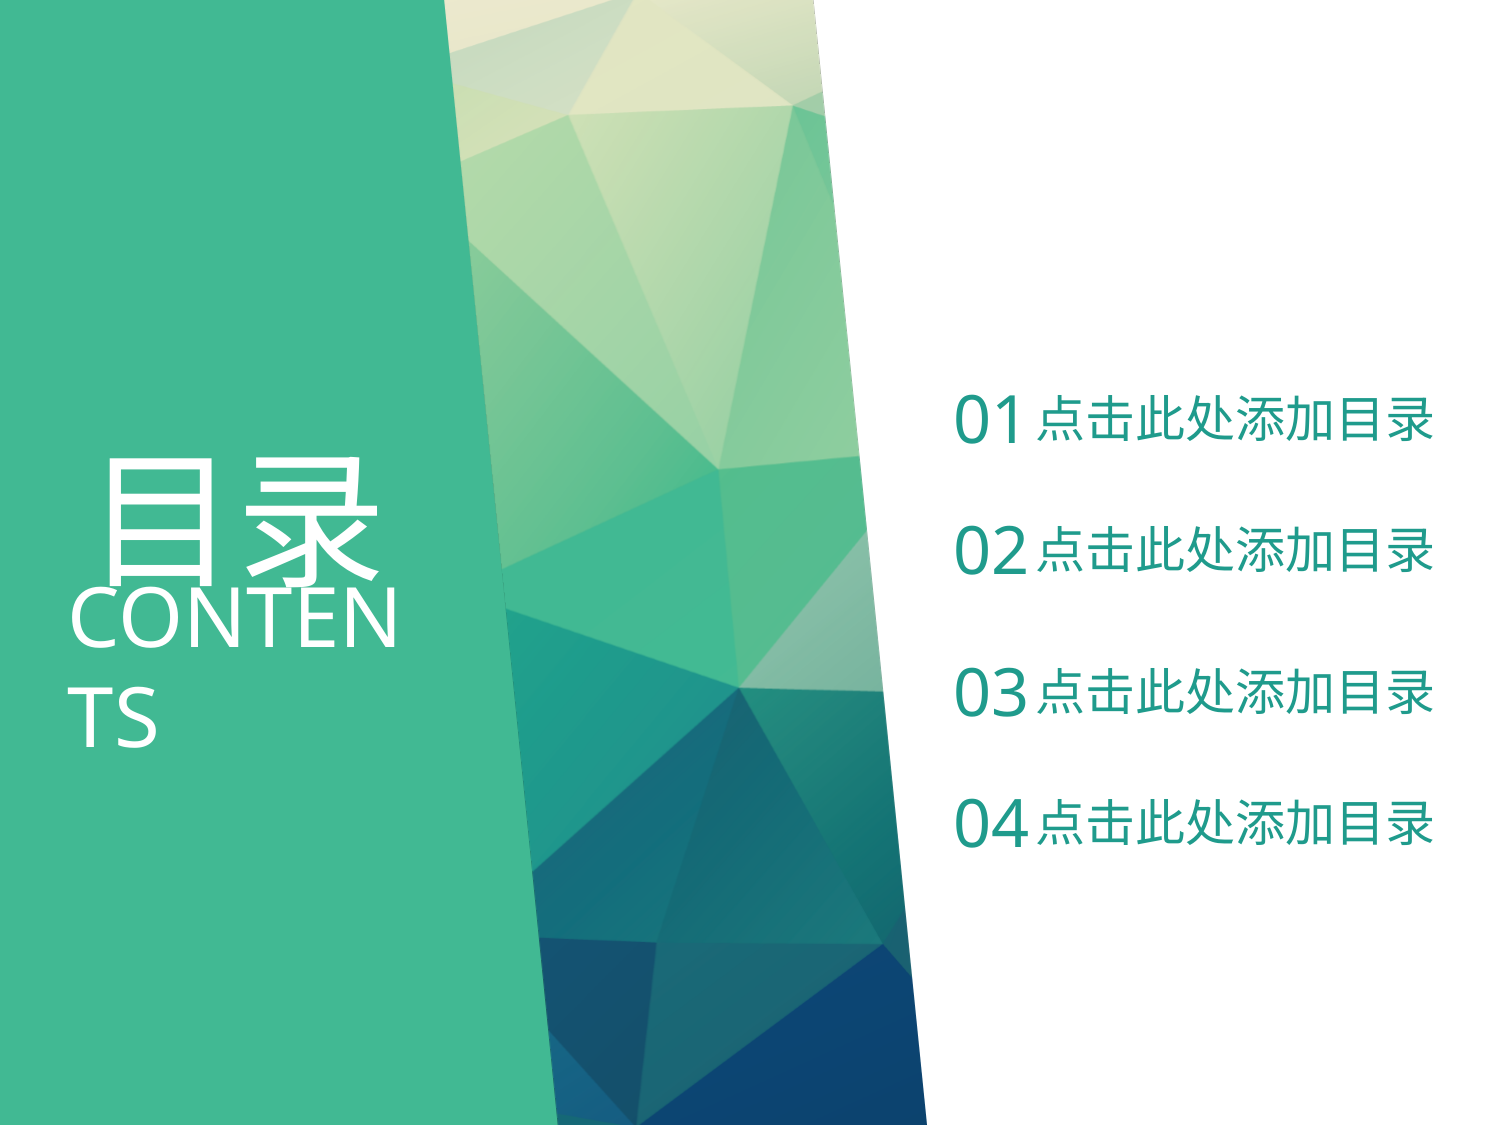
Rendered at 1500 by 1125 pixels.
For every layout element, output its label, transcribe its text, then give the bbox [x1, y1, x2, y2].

text_box 04 [938, 773, 1053, 869]
text_box 点击此处添加目录 [1053, 379, 1466, 455]
text_box 点击此处添加目录 [1053, 652, 1466, 728]
text_box 02 [938, 500, 1053, 596]
text_box 点击此处添加目录 [1053, 510, 1466, 586]
text_box 03 [938, 642, 1053, 738]
text_box 点击此处添加目录 [1053, 784, 1466, 859]
picture [443, 0, 927, 1125]
text_box 01 [938, 369, 1053, 465]
text_box 目录 [71, 417, 438, 556]
text_box CONTENTS [53, 556, 438, 772]
text_box [0, 0, 441, 1125]
